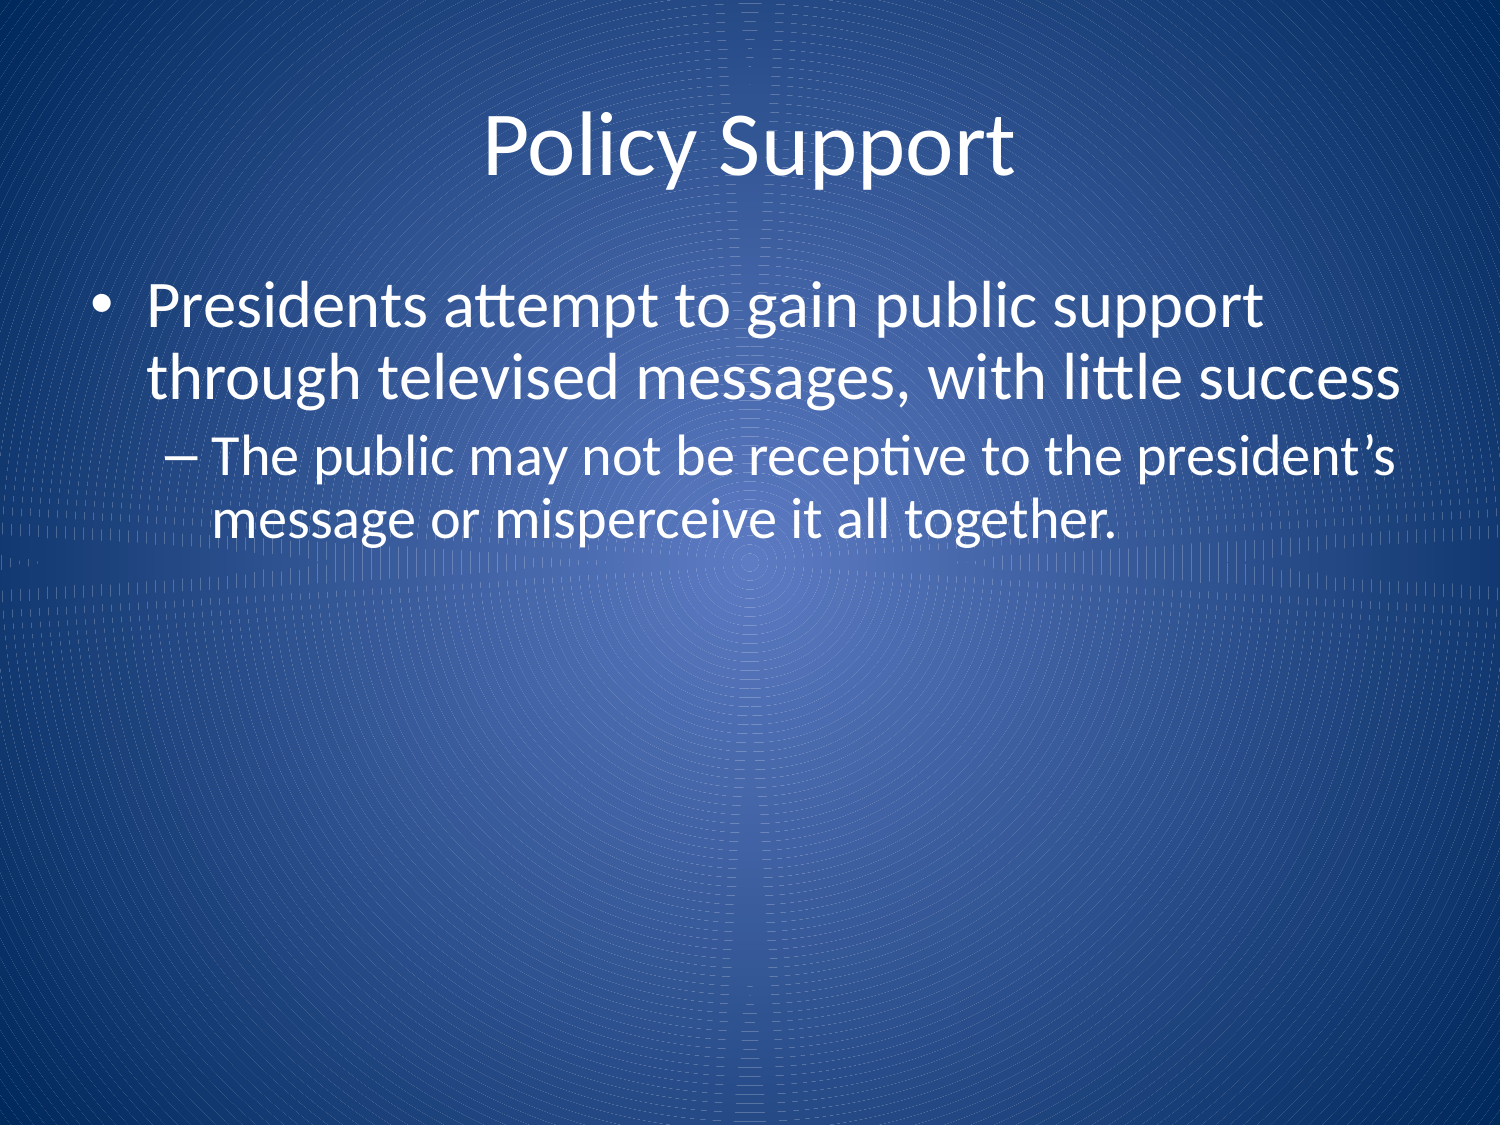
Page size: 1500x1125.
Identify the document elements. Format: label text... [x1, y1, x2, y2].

list Presidents attempt to gain public support through televised messages, with little success The public may not be receptive to the president’s message or misperceive it all together. [75, 262, 1425, 1005]
title Policy Support [75, 45, 1425, 233]
